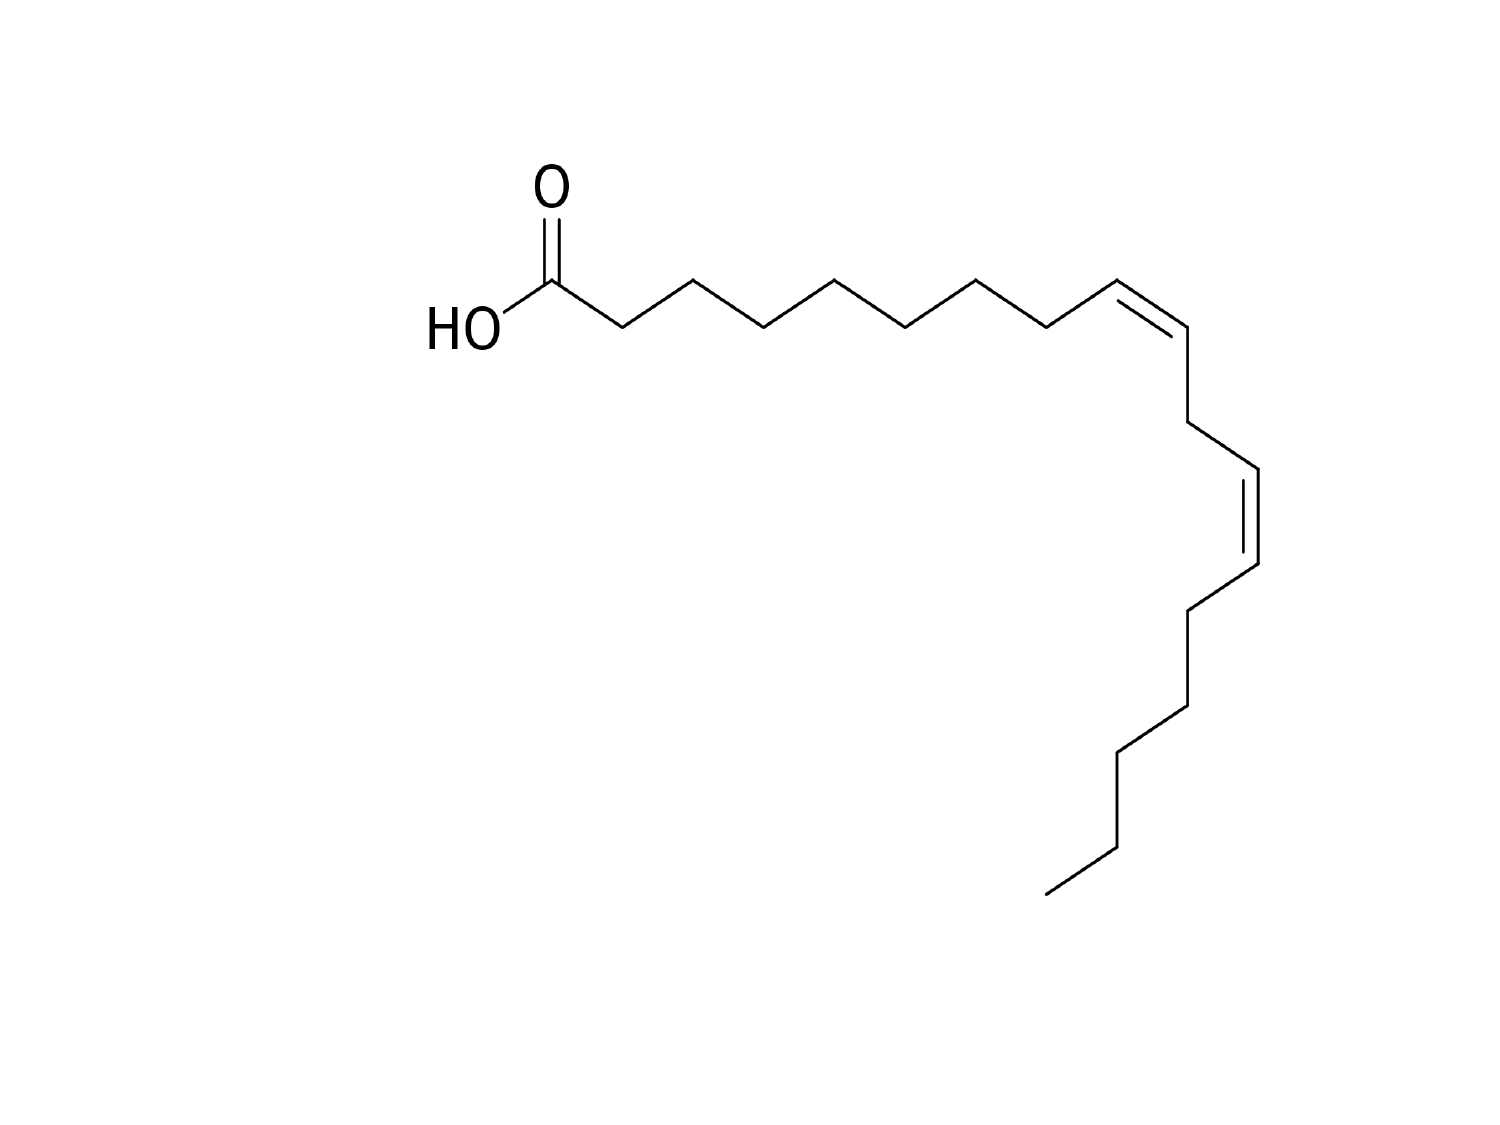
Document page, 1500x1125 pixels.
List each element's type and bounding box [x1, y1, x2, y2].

picture [417, 142, 1271, 912]
